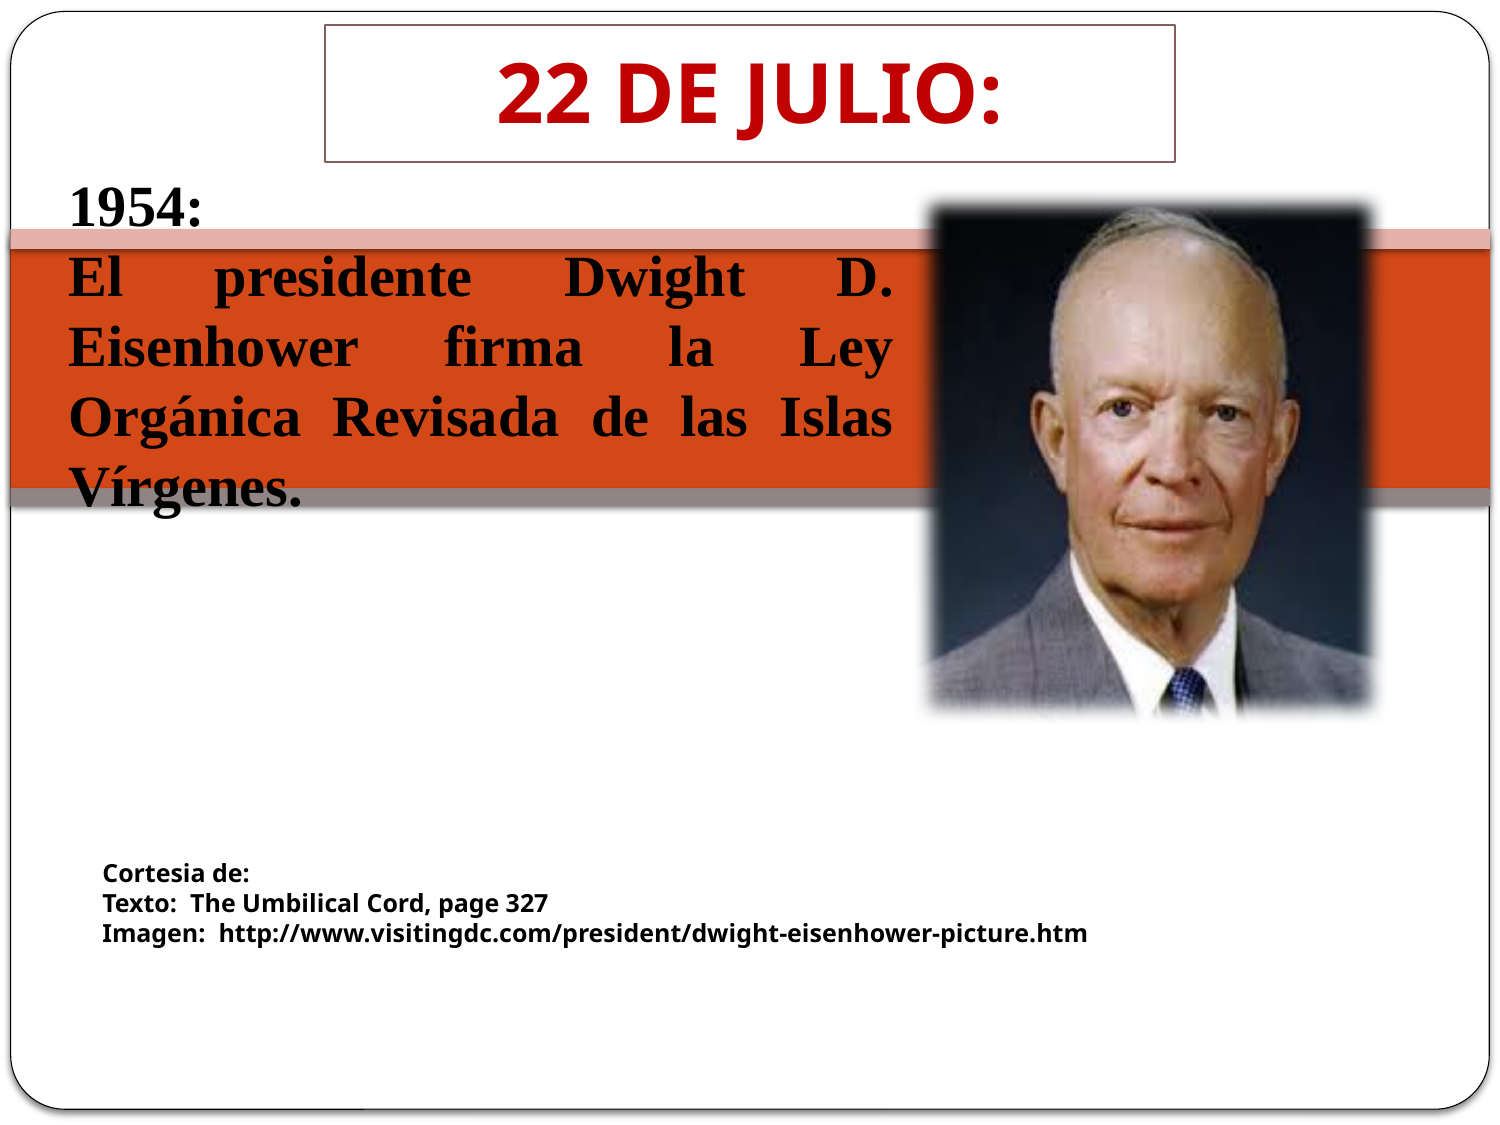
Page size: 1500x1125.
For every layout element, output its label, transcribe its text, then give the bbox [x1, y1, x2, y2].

text_box Cortesia de: Texto: The Umbilical Cord, page 327 Imagen: http://www.visitingdc.com/president/dwight-eisenhower-picture.htm [87, 850, 1275, 955]
text_box 1954: El presidente Dwight D. Eisenhower firma la Ley Orgánica Revisada de las Islas Vírgenes. [62, 162, 900, 800]
picture [912, 187, 1390, 726]
title 22 DE JULIO: [324, 24, 1176, 163]
